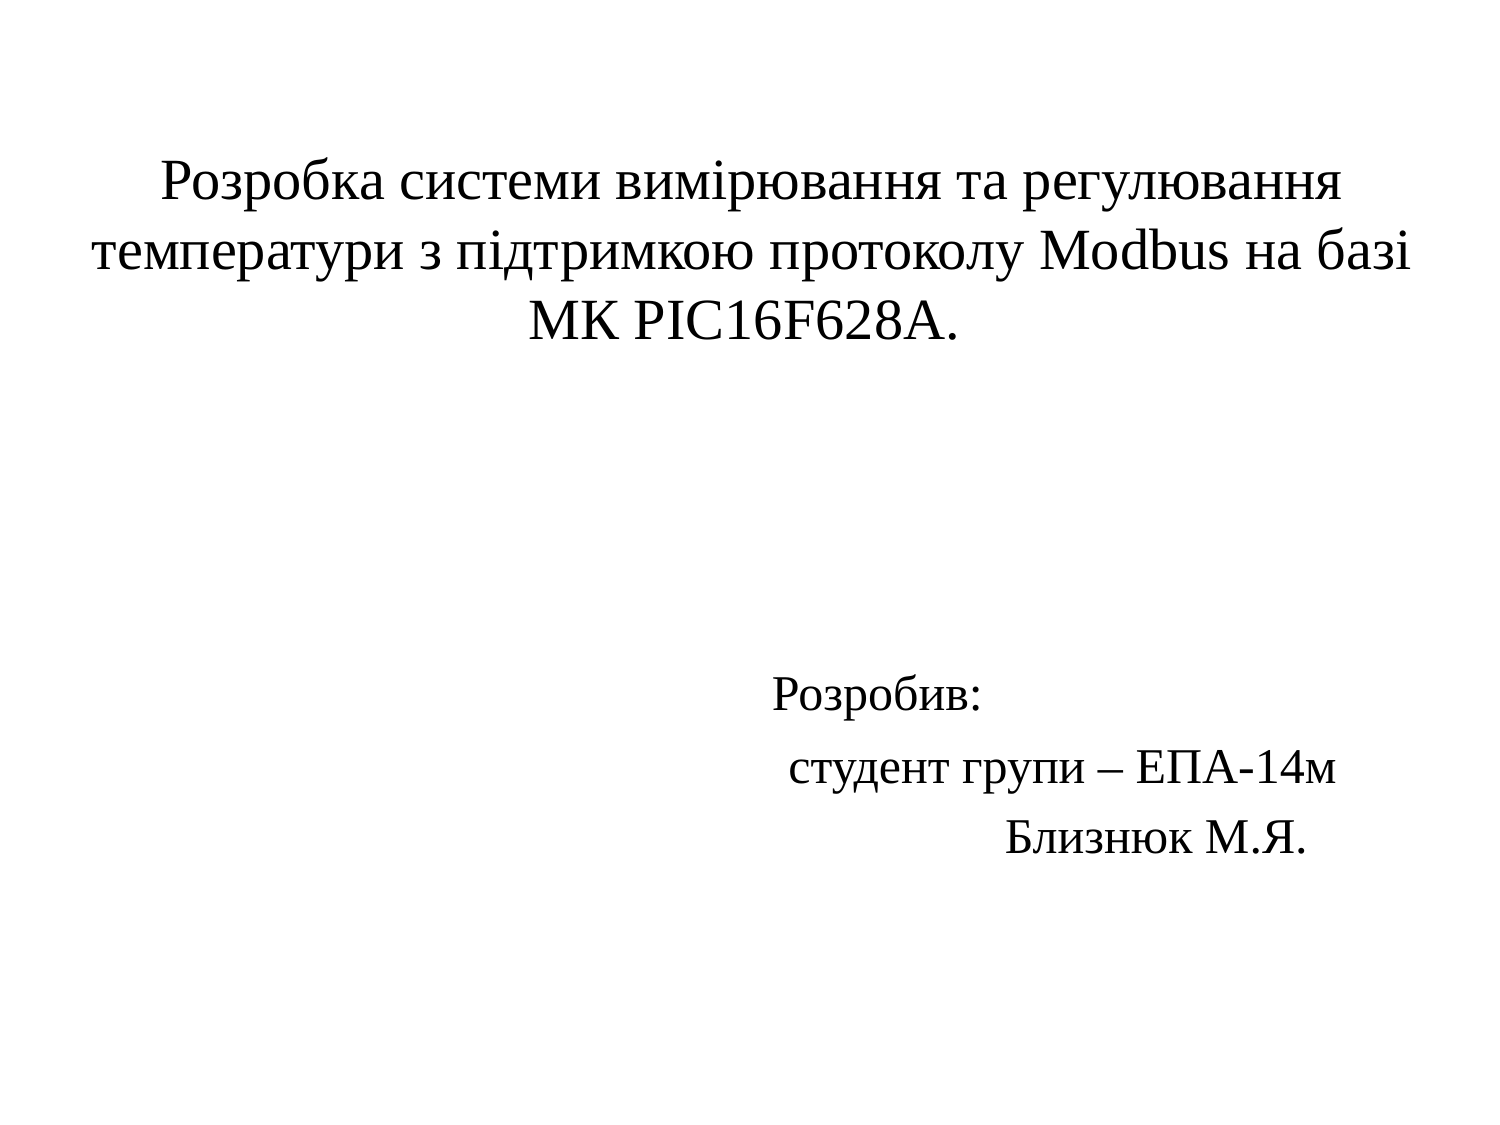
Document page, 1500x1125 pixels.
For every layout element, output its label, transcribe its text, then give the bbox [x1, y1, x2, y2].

list Розробив: студент групи – ЕПА-14м Близнюк М.Я. [75, 262, 1425, 1005]
title Розробка системи вимірювання та регулювання температури з підтримкою протоколу Modbus на базі МК PIC16F628A. [76, 113, 1427, 379]
